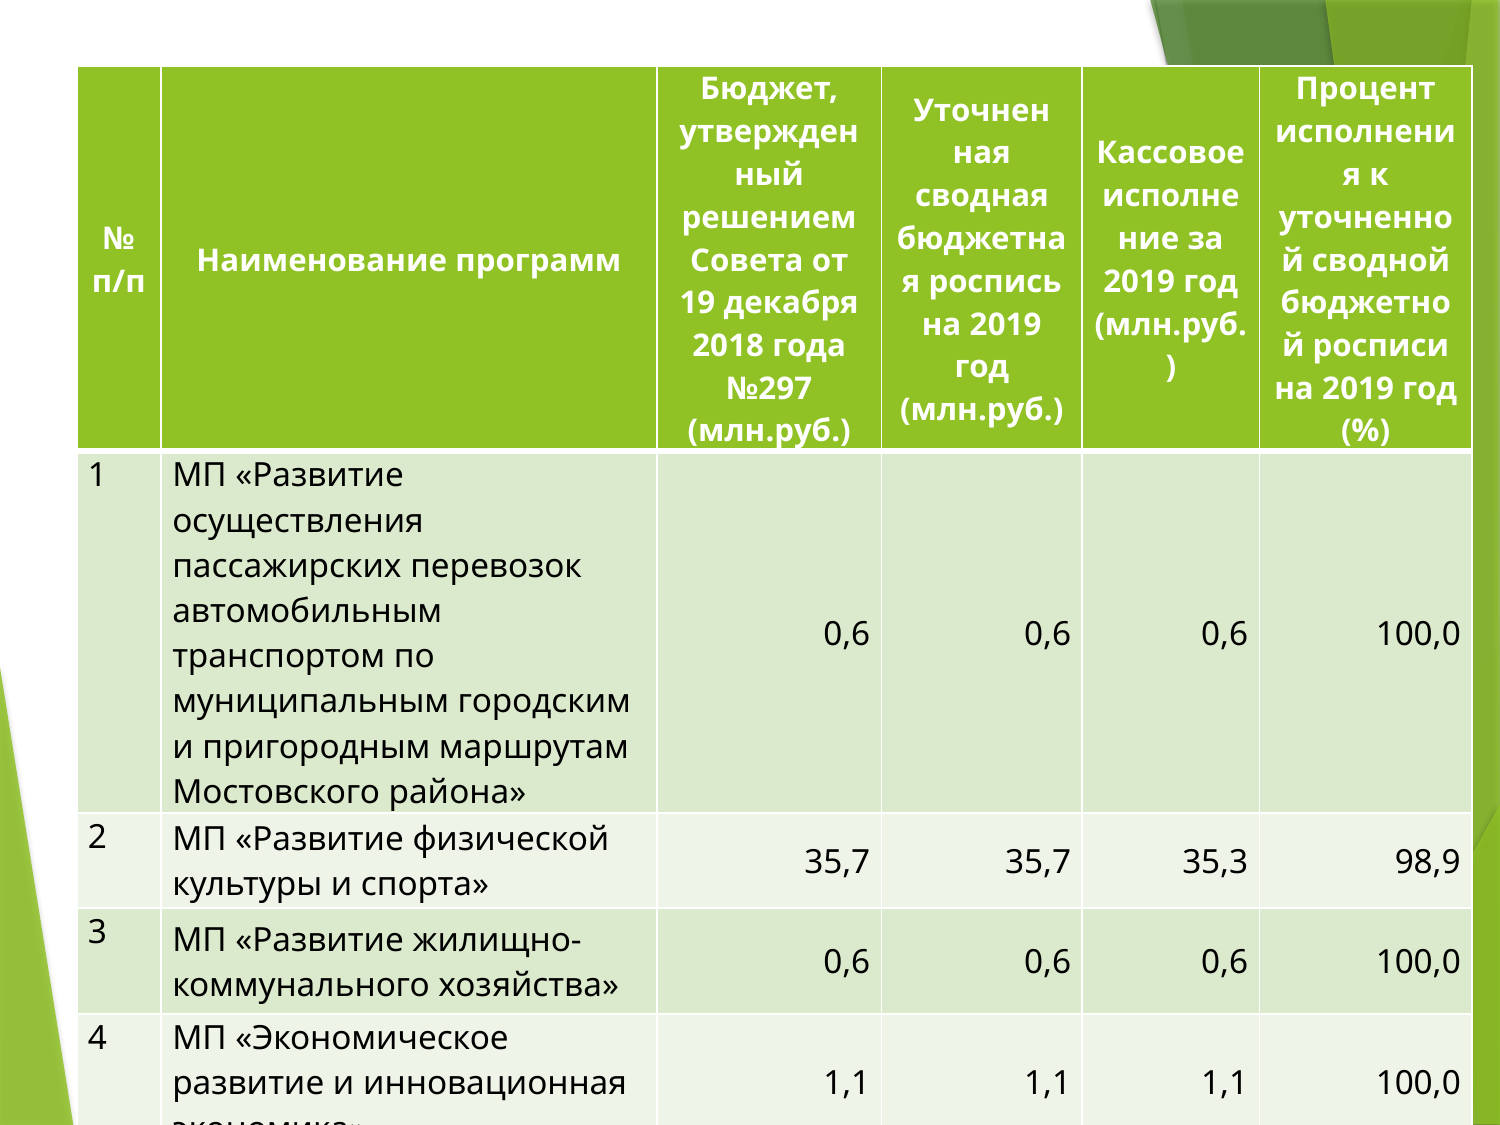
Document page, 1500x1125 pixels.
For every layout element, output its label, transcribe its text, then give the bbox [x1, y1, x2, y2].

table_cell 100,0 [1260, 1015, 1471, 1125]
table_cell 0,6 [658, 909, 881, 1013]
table_cell 35,7 [658, 814, 881, 907]
table_cell 35,3 [1083, 814, 1259, 907]
table_cell 0,6 [882, 454, 1081, 812]
table_header Процент исполнения к уточненной сводной бюджетной росписи на 2019 год (%) [1260, 67, 1471, 448]
table_cell 1,1 [1083, 1015, 1259, 1125]
table_cell МП «Экономическое развитие и инновационная экономика» [162, 1015, 656, 1125]
table_cell МП «Развитие осуществления пассажирских перевозок автомобильным транспортом по муниципальным городским и пригородным маршрутам Мостовского района» [162, 454, 656, 812]
table_cell МП «Развитие физической культуры и спорта» [162, 814, 656, 907]
table_cell 1,1 [658, 1015, 881, 1125]
table_header Бюджет, утвержден ный решением Совета от 19 декабря 2018 года №297 (млн.руб.) [658, 67, 881, 448]
table_cell 4 [78, 1015, 160, 1125]
table_cell МП «Развитие жилищно-коммунального хозяйства» [162, 909, 656, 1013]
table_cell 0,6 [658, 454, 881, 812]
table_cell 2 [78, 814, 160, 907]
table_header Наименование программ [162, 67, 656, 448]
table_header № п/п [78, 67, 160, 448]
table_cell 1 [78, 454, 160, 812]
table_cell 0,6 [1083, 909, 1259, 1013]
table_header Уточнен ная сводная бюджетная роспись на 2019 год (млн.руб.) [882, 67, 1081, 448]
table_cell 0,6 [1083, 454, 1259, 812]
table_cell 1,1 [882, 1015, 1081, 1125]
table_cell 98,9 [1260, 814, 1471, 907]
table_cell 100,0 [1260, 454, 1471, 812]
table_header Кассовое исполнение за 2019 год (млн.руб.) [1083, 67, 1259, 448]
table_cell 0,6 [882, 909, 1081, 1013]
table_cell 35,7 [882, 814, 1081, 907]
table_cell 100,0 [1260, 909, 1471, 1013]
table_cell 3 [78, 909, 160, 1013]
